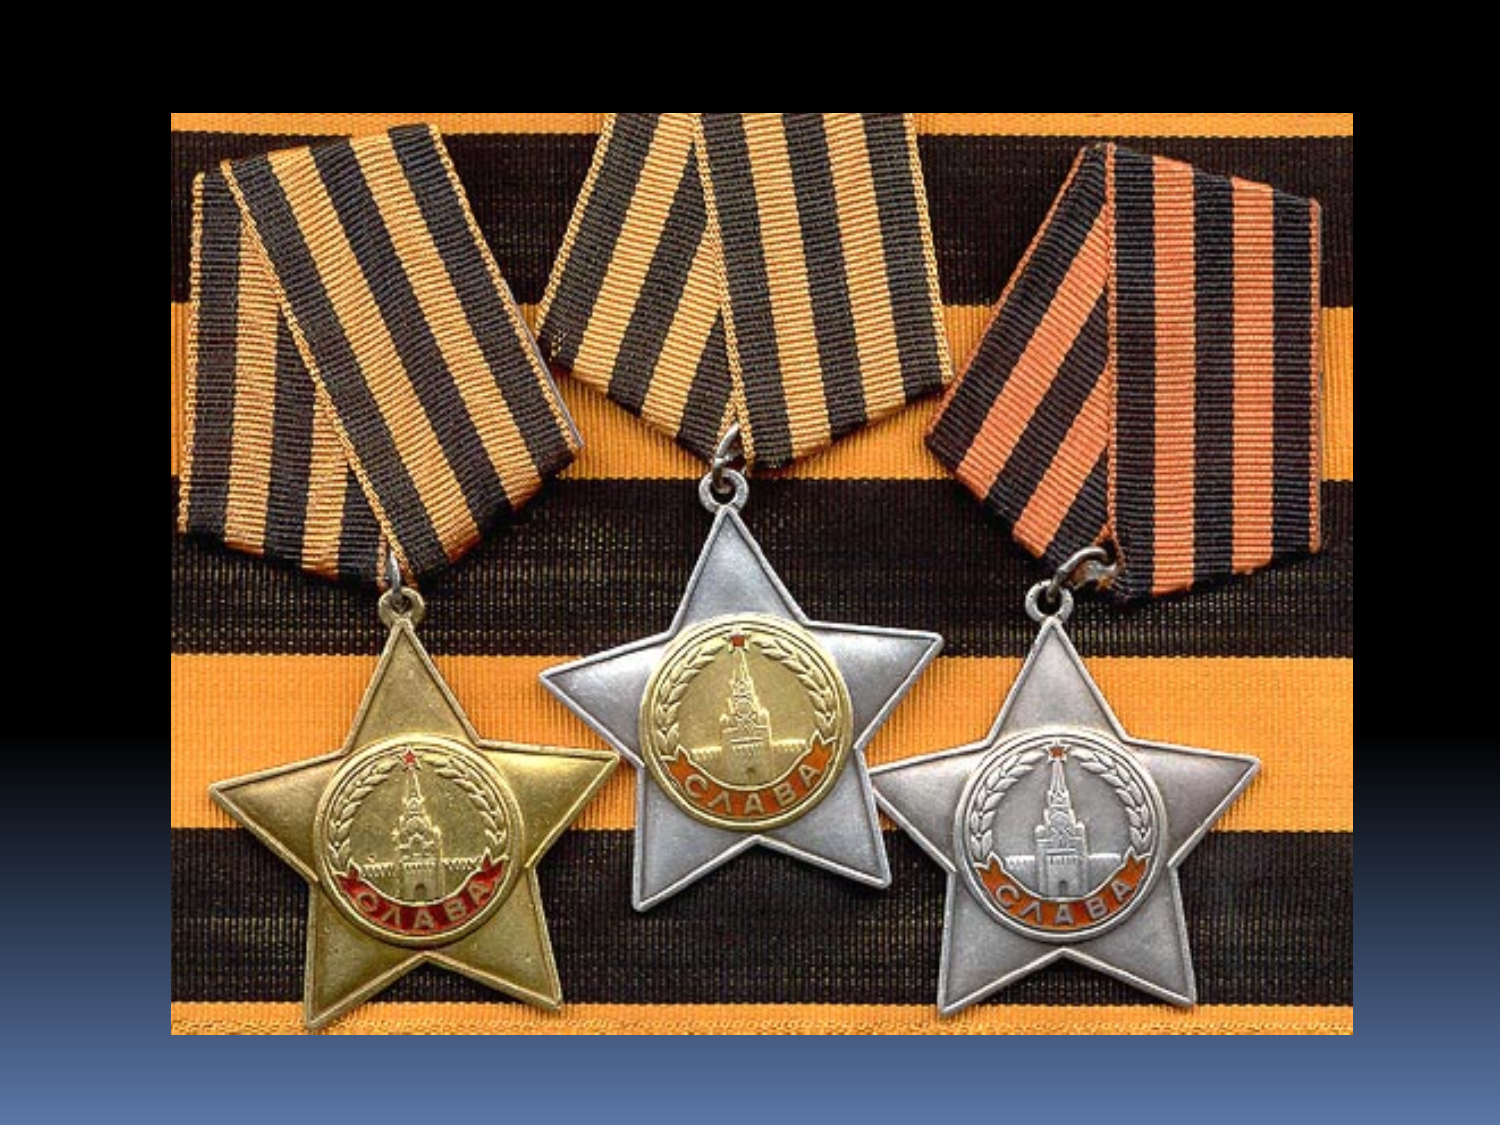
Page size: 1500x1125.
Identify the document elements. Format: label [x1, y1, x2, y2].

picture [170, 113, 1353, 1036]
